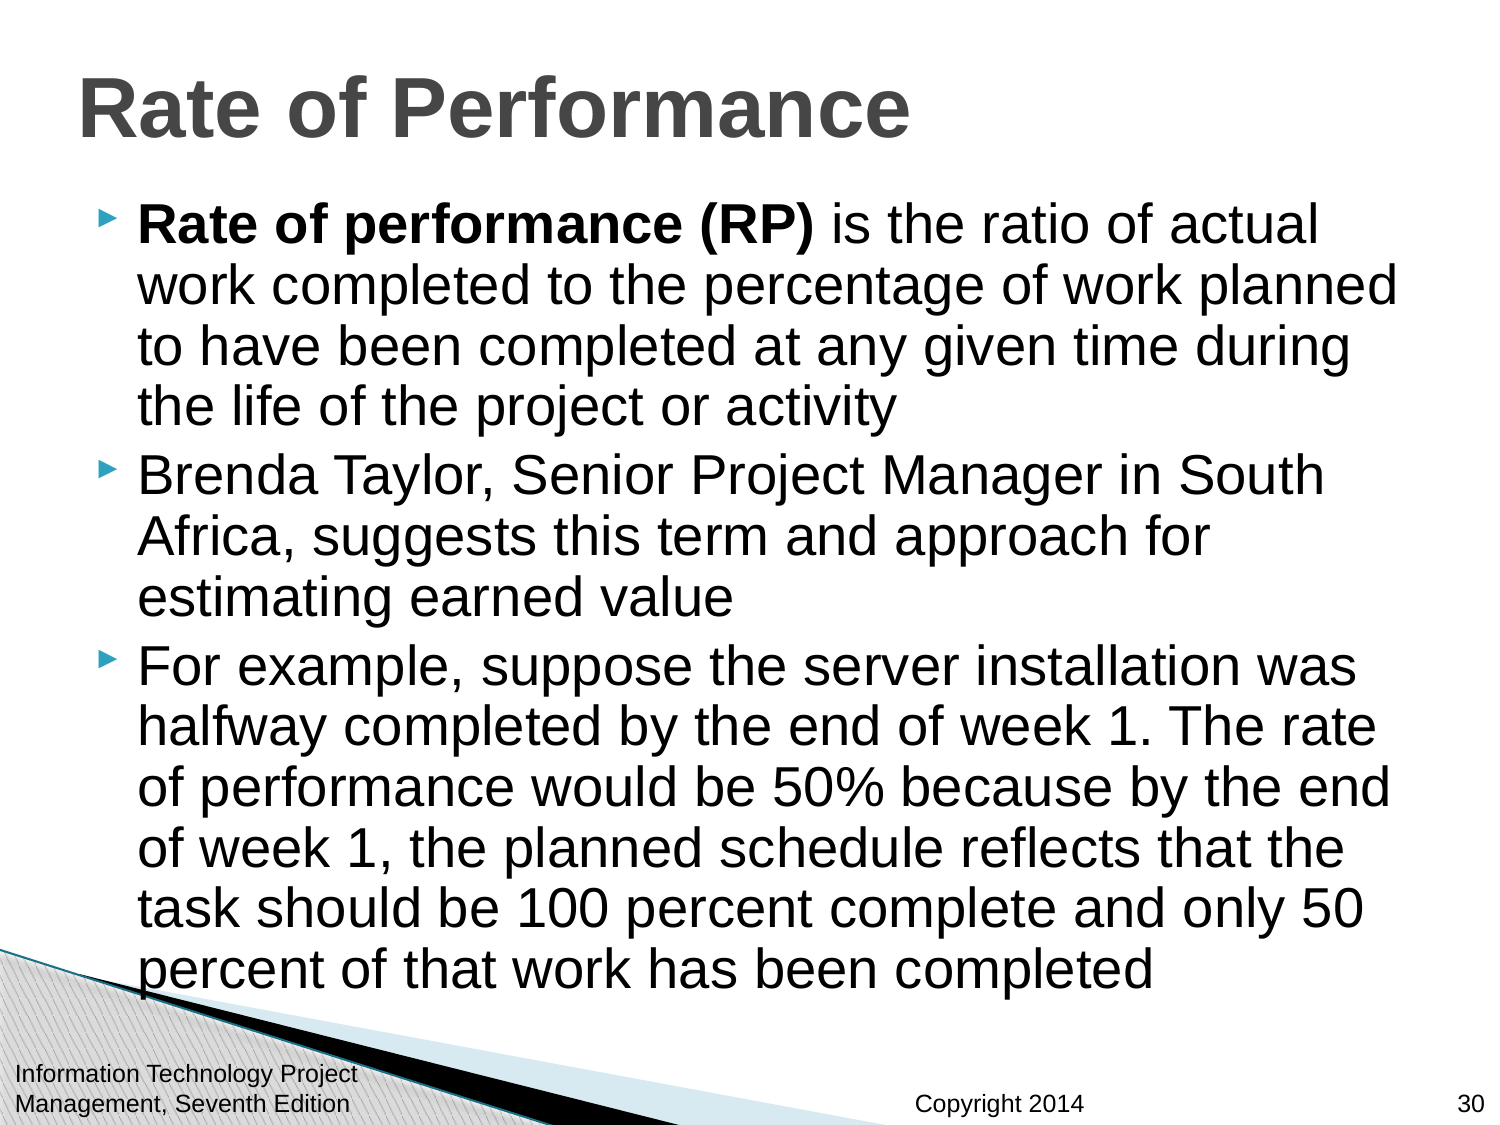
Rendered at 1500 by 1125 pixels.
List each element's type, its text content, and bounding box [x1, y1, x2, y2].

slide_number 30 [1408, 1065, 1500, 1125]
footer Information Technology Project Management, Seventh Edition [0, 1065, 425, 1125]
title Rate of Performance [62, 45, 1425, 163]
list Rate of performance (RP) is the ratio of actual work completed to the percentage of work planned to have been completed at any given time during the life of the project or activity Brenda Taylor, Senior Project Manager in South Africa, suggests this term and approach for estimating earned value For example, suppose the server installation was halfway completed by the end of week 1. The rate of performance would be 50% because by the end of week 1, the planned schedule reflects that the task should be 100 percent complete and only 50 percent of that work has been completed [62, 187, 1451, 1076]
